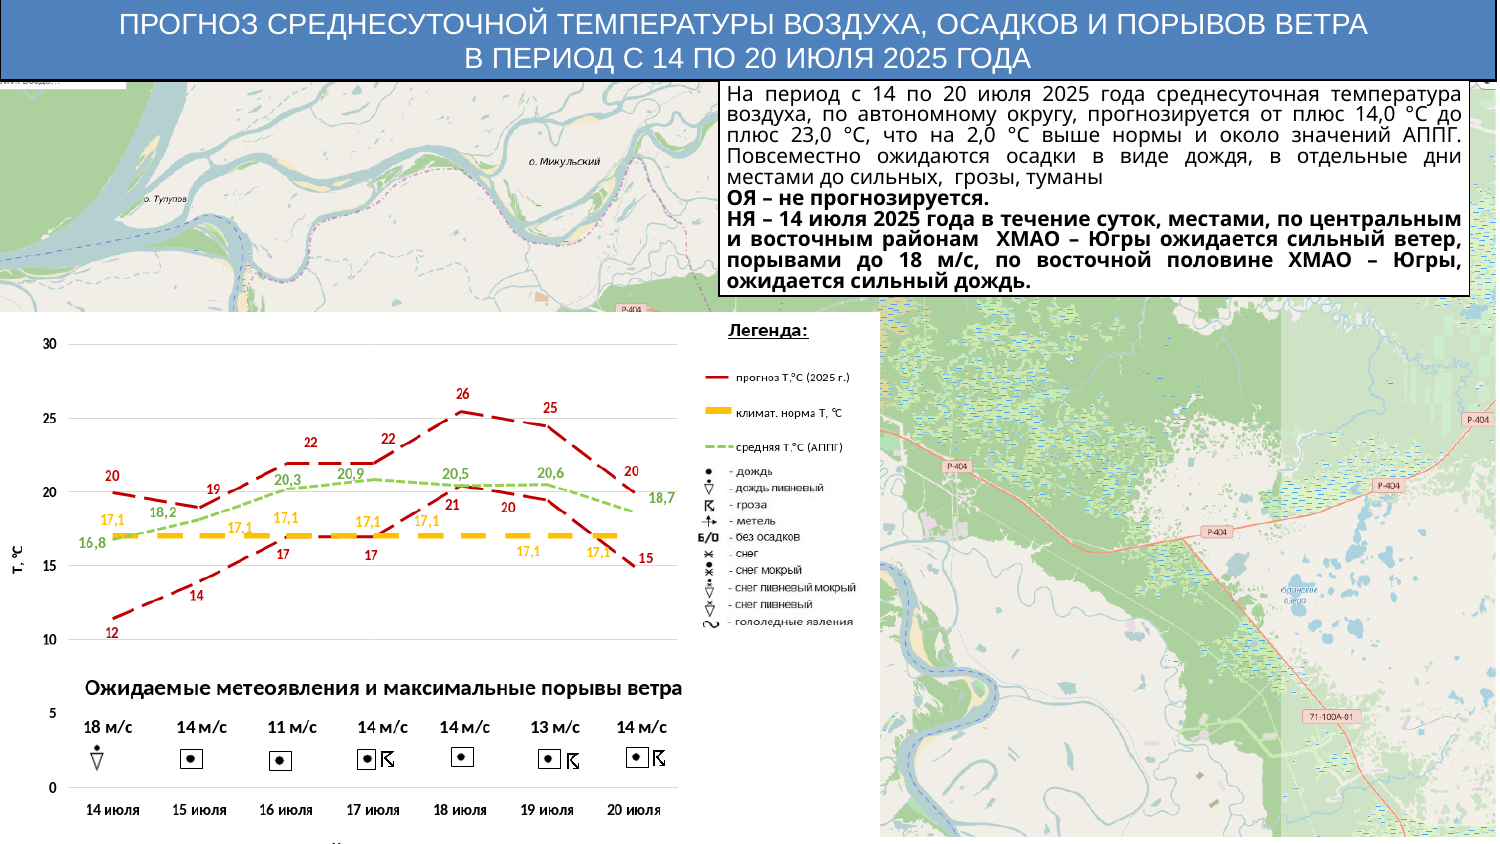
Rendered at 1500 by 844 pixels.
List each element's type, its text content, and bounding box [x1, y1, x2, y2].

text_box ПРОГНОЗ среднесуточной температуры воздуха, осадков и порывов ветра В ПЕРИОД С 14 ПО 20 ИЮЛЯ 2025 ГОДА [0, 0, 1497, 80]
picture [0, 80, 1497, 844]
